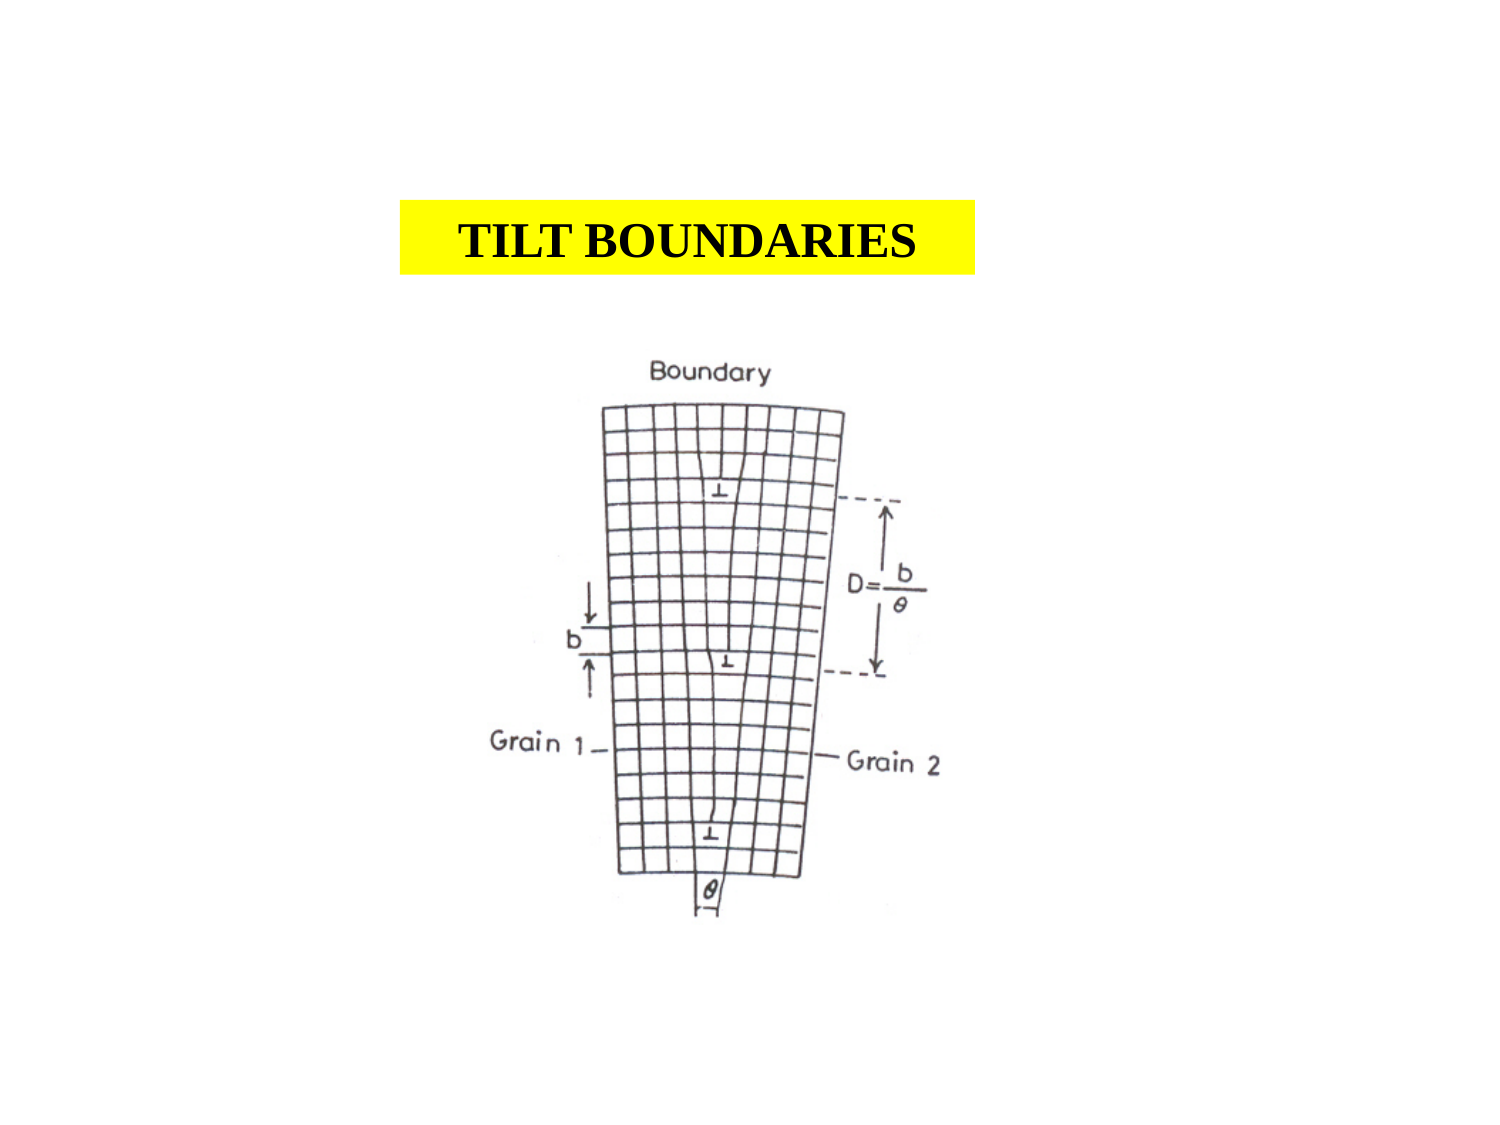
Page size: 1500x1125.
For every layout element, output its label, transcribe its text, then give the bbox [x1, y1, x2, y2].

picture [487, 349, 948, 926]
text_box TILT BOUNDARIES [399, 199, 975, 275]
